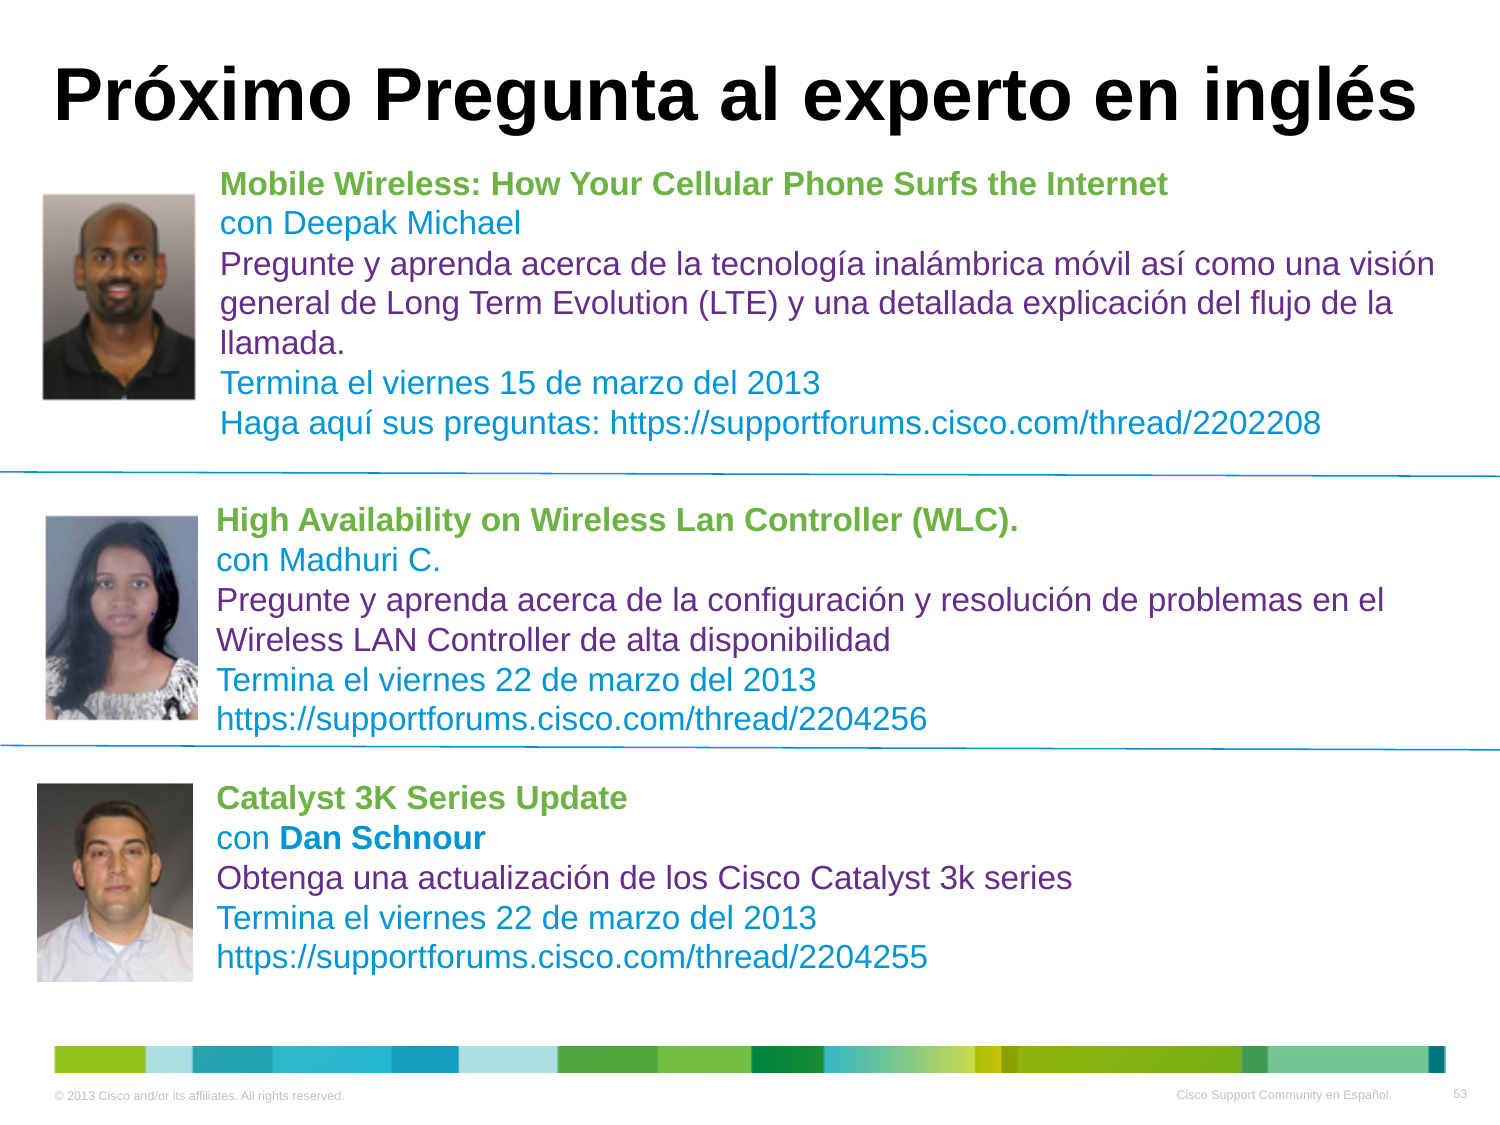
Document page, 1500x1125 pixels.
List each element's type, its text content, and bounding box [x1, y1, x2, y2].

text_box Catalyst 3K Series Update con Dan Schnour Obtenga una actualización de los Cisco Catalyst 3k series Termina el viernes 22 de marzo del 2013 https://supportforums.cisco.com/thread/2204255 [201, 768, 1497, 983]
text_box Mobile Wireless: How Your Cellular Phone Surfs the Internet con Deepak Michael Pregunte y aprenda acerca de la tecnología inalámbrica móvil así como una visión general de Long Term Evolution (LTE) y una detallada explicación del flujo de la llamada. Termina el viernes 15 de marzo del 2013 Haga aquí sus preguntas: https://supportforums.cisco.com/thread/2202208 [205, 154, 1500, 449]
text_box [0, 471, 1500, 477]
picture [54, 1046, 1446, 1073]
title Próximo Pregunta al experto en inglés [39, 5, 1448, 143]
picture [37, 782, 194, 982]
text_box High Availability on Wireless Lan Controller (WLC). con Madhuri C. Pregunte y aprenda acerca de la configuración y resolución de problemas en el Wireless LAN Controller de alta disponibilidad Termina el viernes 22 de marzo del 2013 https://supportforums.cisco.com/thread/2204256 [201, 490, 1496, 743]
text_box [0, 745, 1500, 750]
picture [31, 184, 206, 408]
picture [41, 513, 198, 722]
